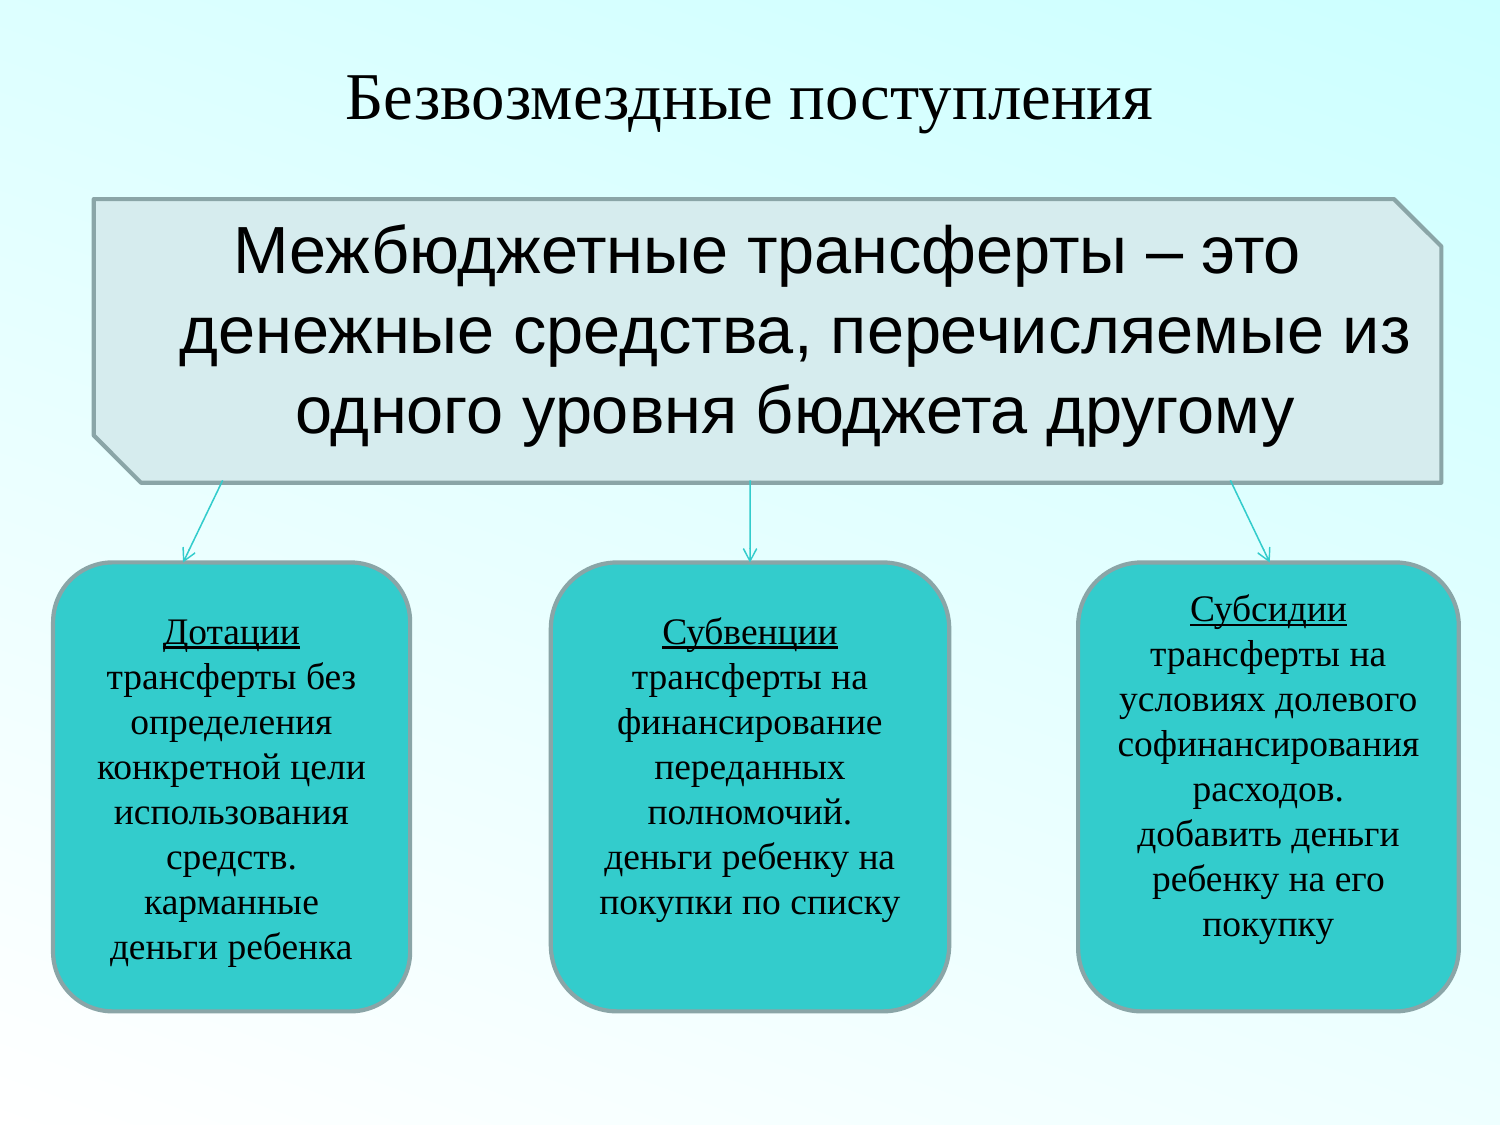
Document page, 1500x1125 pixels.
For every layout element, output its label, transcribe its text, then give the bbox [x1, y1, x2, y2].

text_box Субвенции трансферты на финансирование переданных полномочий. деньги ребенку на покупки по списку [548, 560, 952, 1014]
text_box Дотации трансферты без определения конкретной цели использования средств. карманные деньги ребенка [50, 560, 413, 1014]
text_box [1208, 501, 1292, 542]
title Безвозмездные поступления [74, 44, 1426, 141]
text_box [161, 501, 245, 542]
text_box Субсидии трансферты на условиях долевого софинансирования расходов. добавить деньги ребенку на его покупку [1076, 560, 1461, 1014]
list Межбюджетные трансферты – это денежные средства, перечисляемые из одного уровня бюджета другому [93, 198, 1442, 488]
